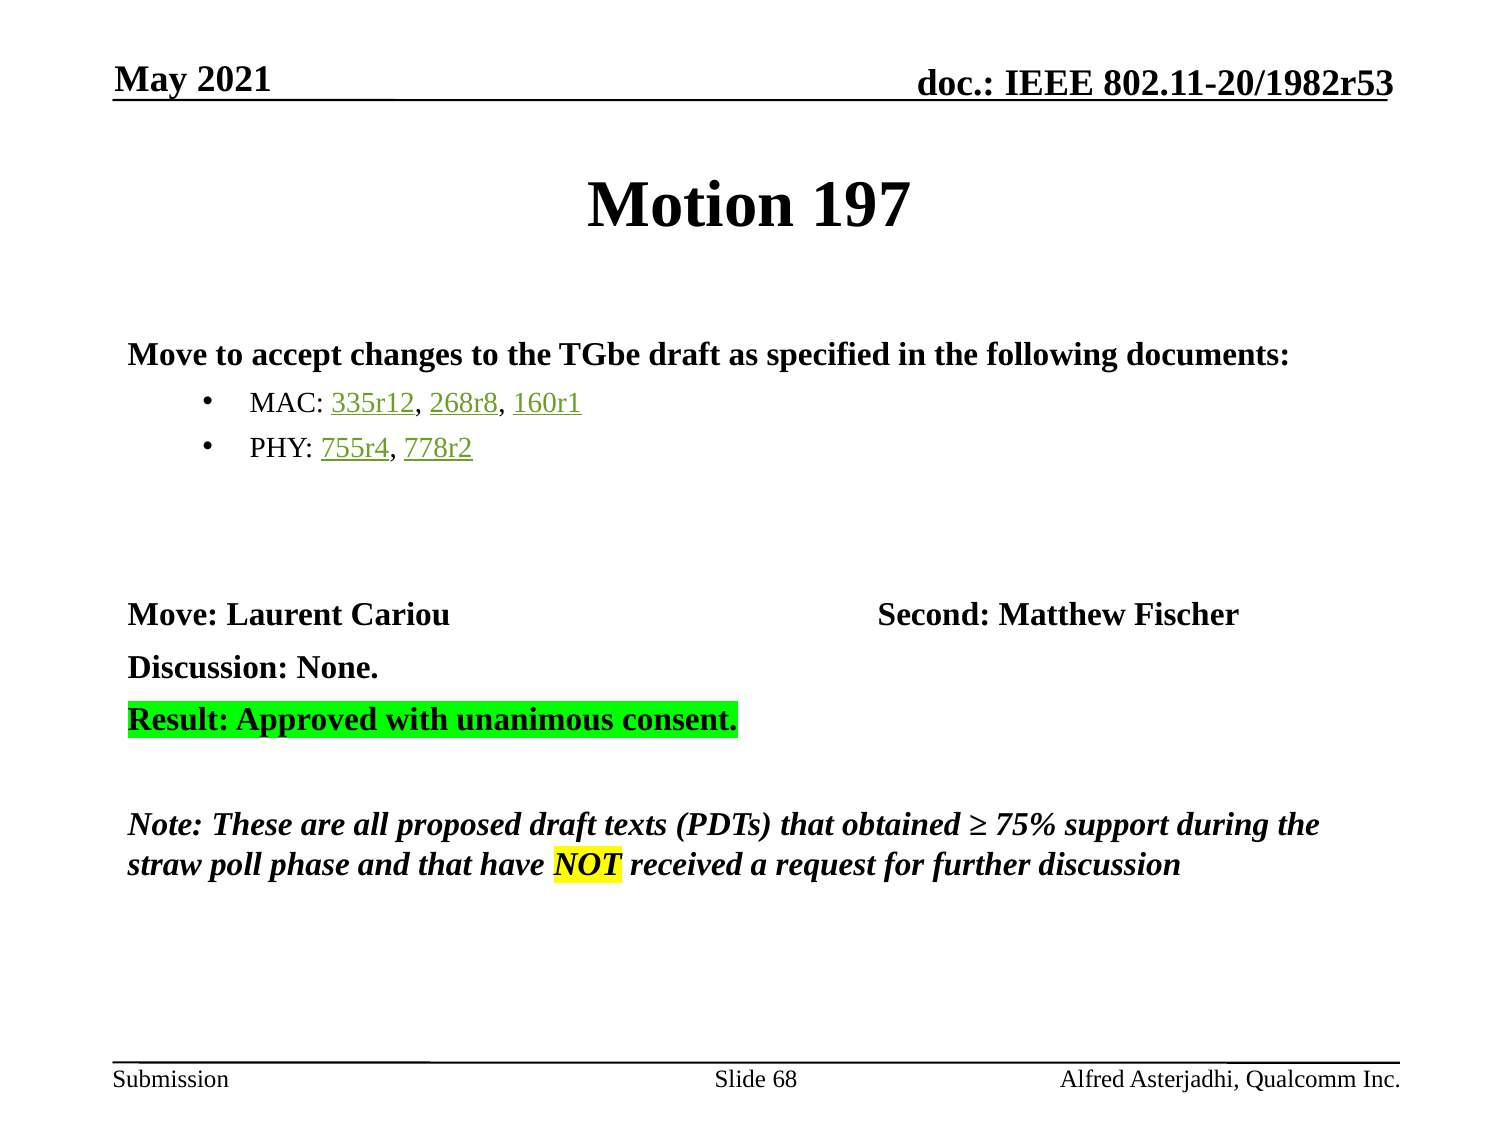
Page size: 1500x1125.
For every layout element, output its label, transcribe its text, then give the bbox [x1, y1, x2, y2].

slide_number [114, 54, 423, 100]
footer Alfred Asterjadhi, Qualcomm Inc. [878, 1061, 1402, 1093]
title Motion 197 [112, 112, 1388, 288]
list Move to accept changes to the TGbe draft as specified in the following documents: MAC: 335r12, 268r8, 160r1 PHY: 755r4, 778r2 Move: Laurent Cariou Second: Matthew Fischer Discussion: None. Result: Approved with unanimous consent. Note: These are all proposed draft texts (PDTs) that obtained ≥ 75% support during the straw poll phase and that have NOT received a request for further discussion [112, 324, 1388, 1000]
slide_number Slide 68 [712, 1061, 800, 1123]
